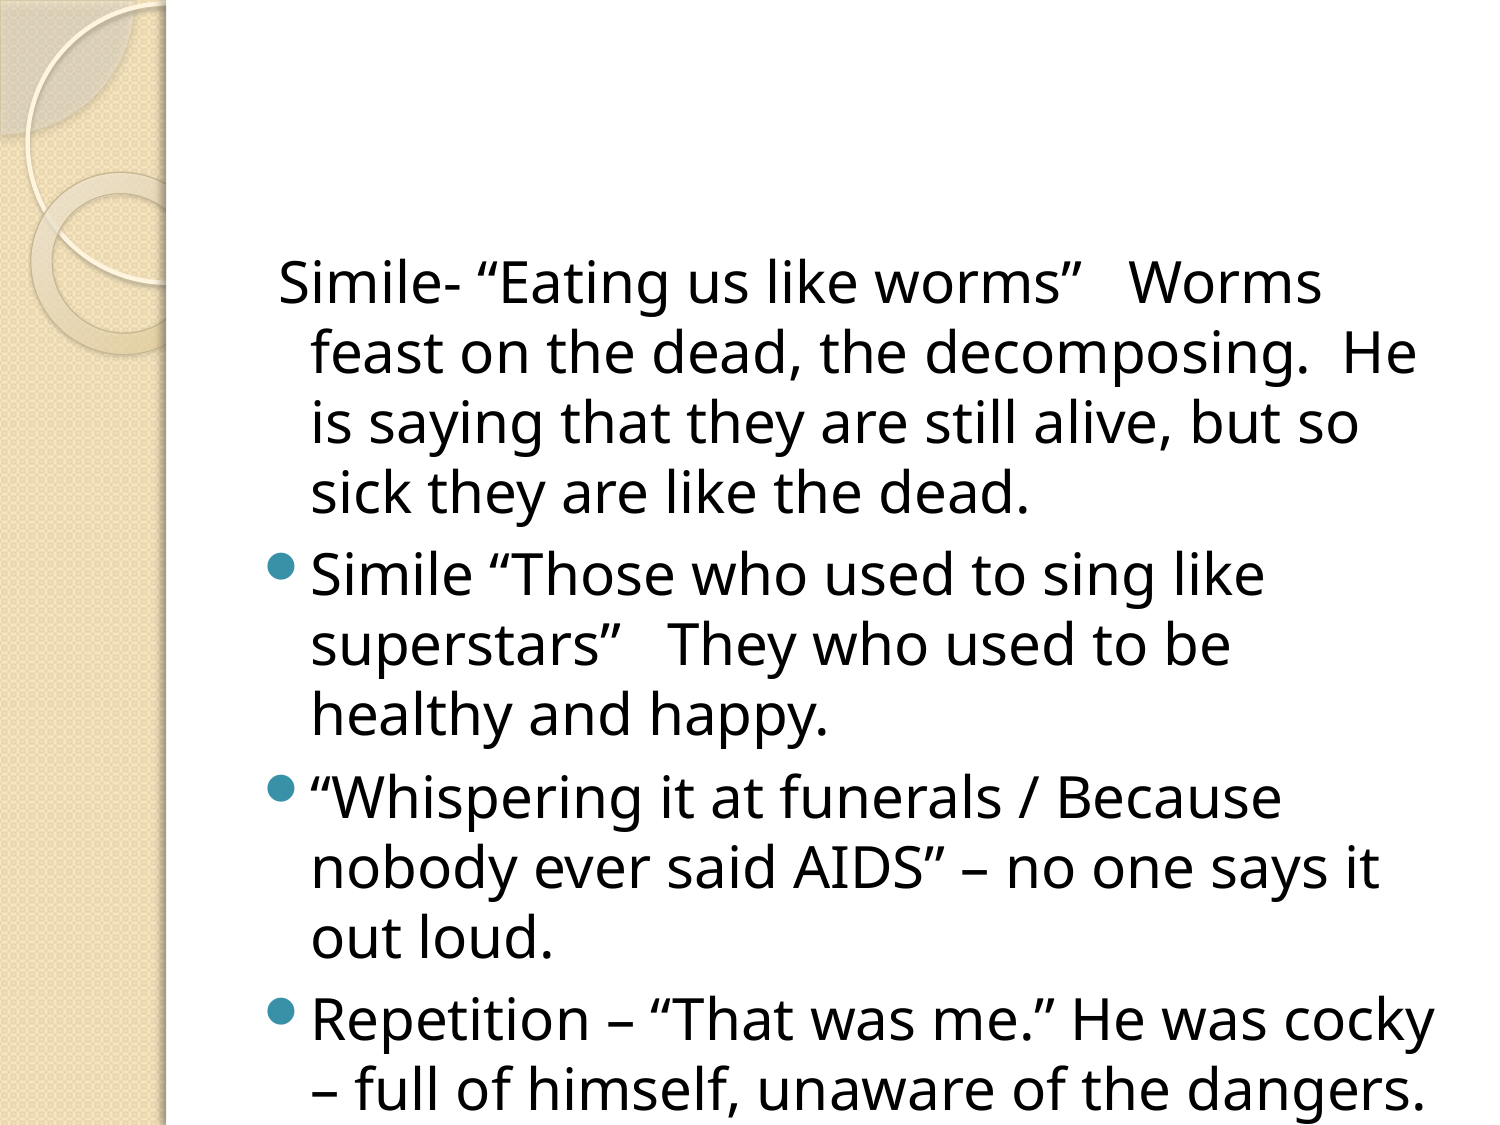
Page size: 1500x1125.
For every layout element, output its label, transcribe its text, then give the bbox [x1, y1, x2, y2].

list Simile- “Eating us like worms” Worms feast on the dead, the decomposing. He is saying that they are still alive, but so sick they are like the dead. Simile “Those who used to sing like superstars” They who used to be healthy and happy. “Whispering it at funerals / Because nobody ever said AIDS” – no one says it out loud. Repetition – “That was me.” He was cocky – full of himself, unaware of the dangers. [235, 237, 1466, 1025]
